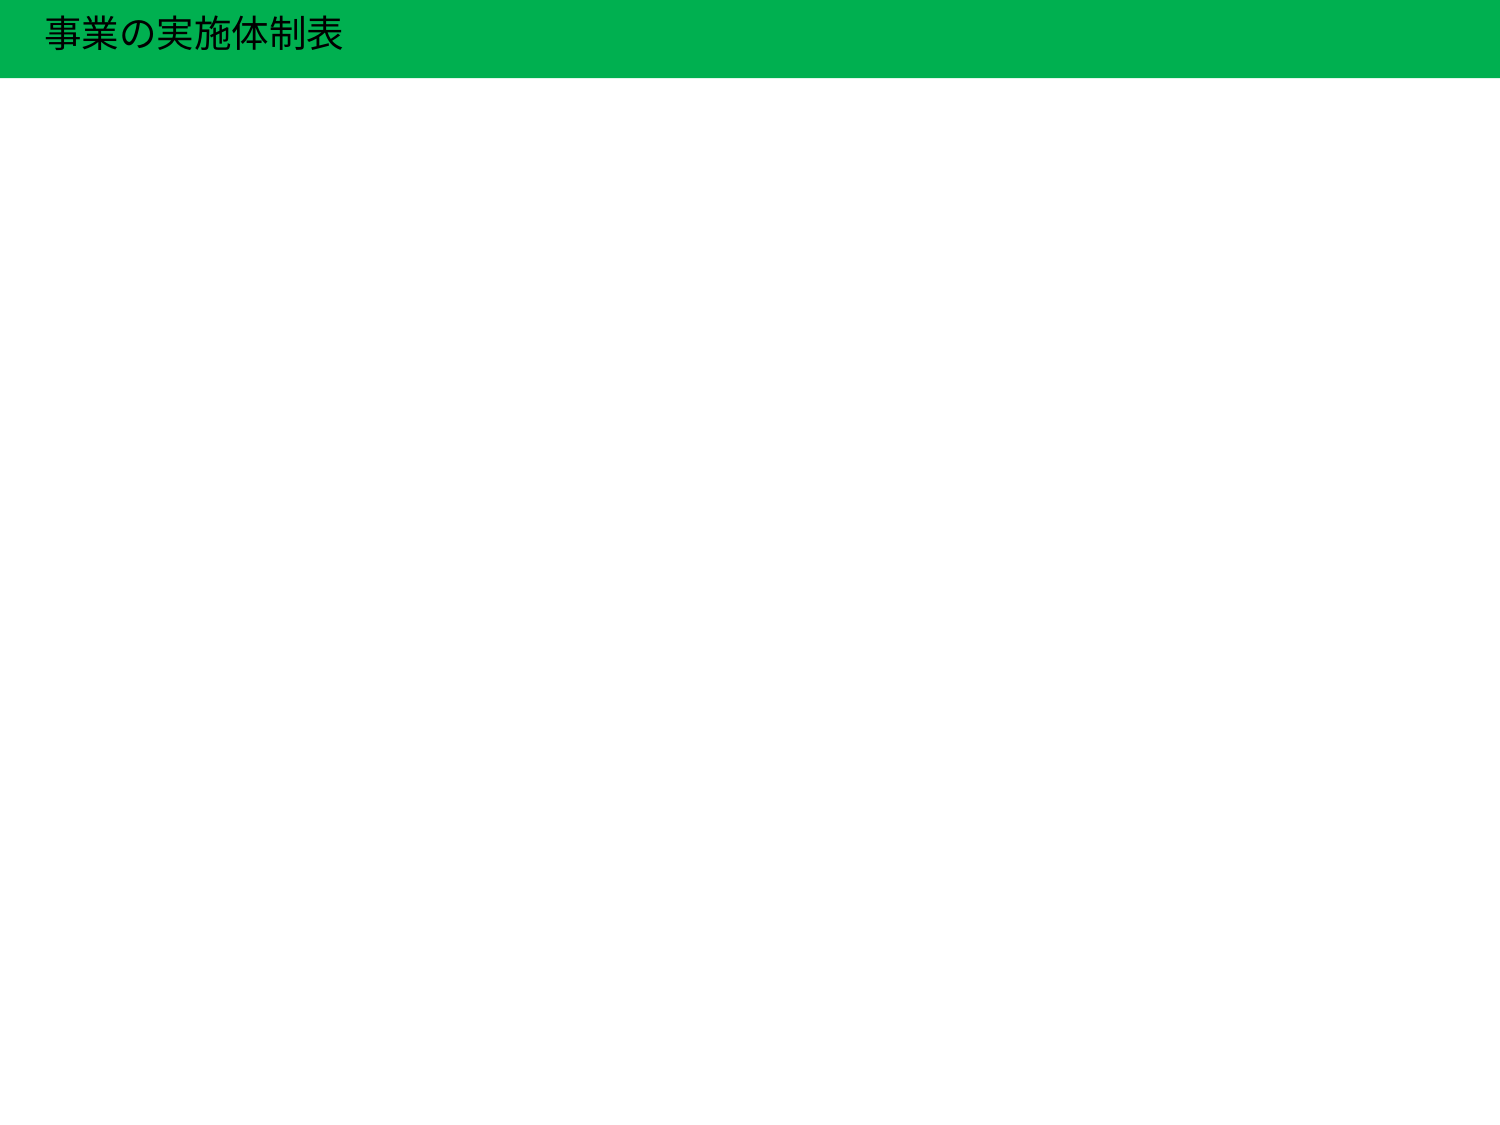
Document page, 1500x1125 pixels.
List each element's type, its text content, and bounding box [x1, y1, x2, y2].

text_box 事業の実施体制表 [29, 2, 384, 63]
